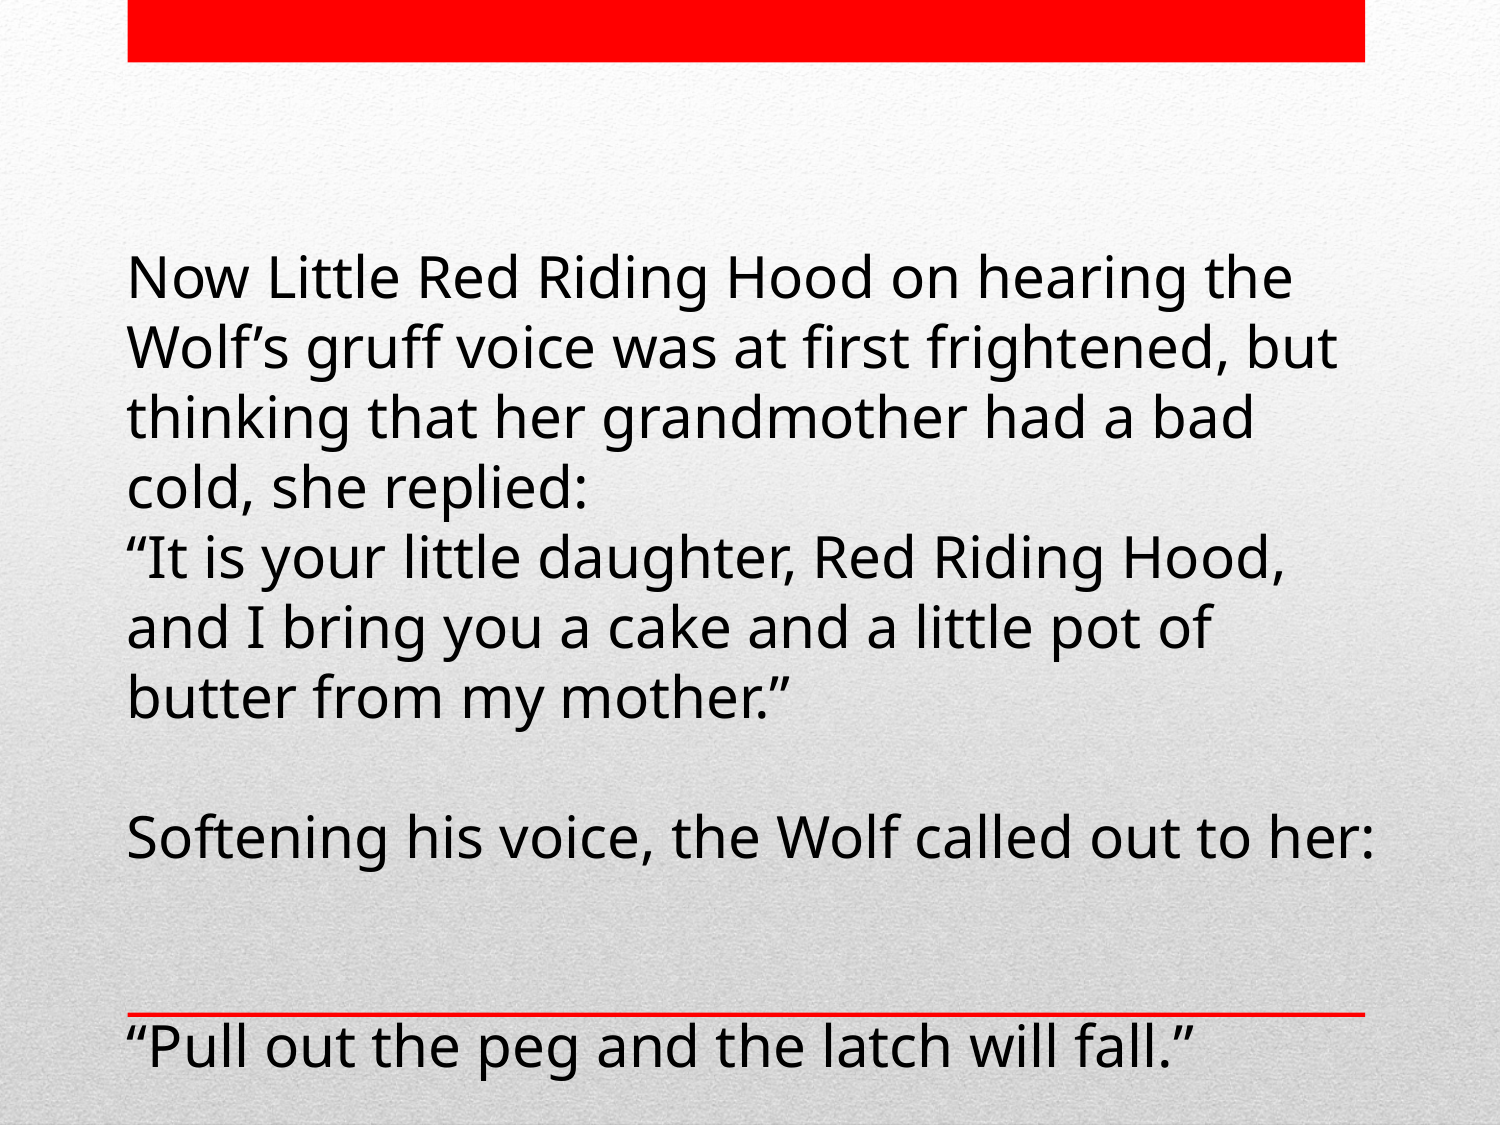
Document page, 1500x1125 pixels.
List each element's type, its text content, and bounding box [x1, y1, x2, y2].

text_box Now Little Red Riding Hood on hearing the Wolf’s gruff voice was at first frightened, but thinking that her grandmother had a bad cold, she replied: “It is your little daughter, Red Riding Hood, and I bring you a cake and a little pot of butter from my mother.” Softening his voice, the Wolf called out to her: “Pull out the peg and the latch will fall.” [112, 162, 1400, 1087]
